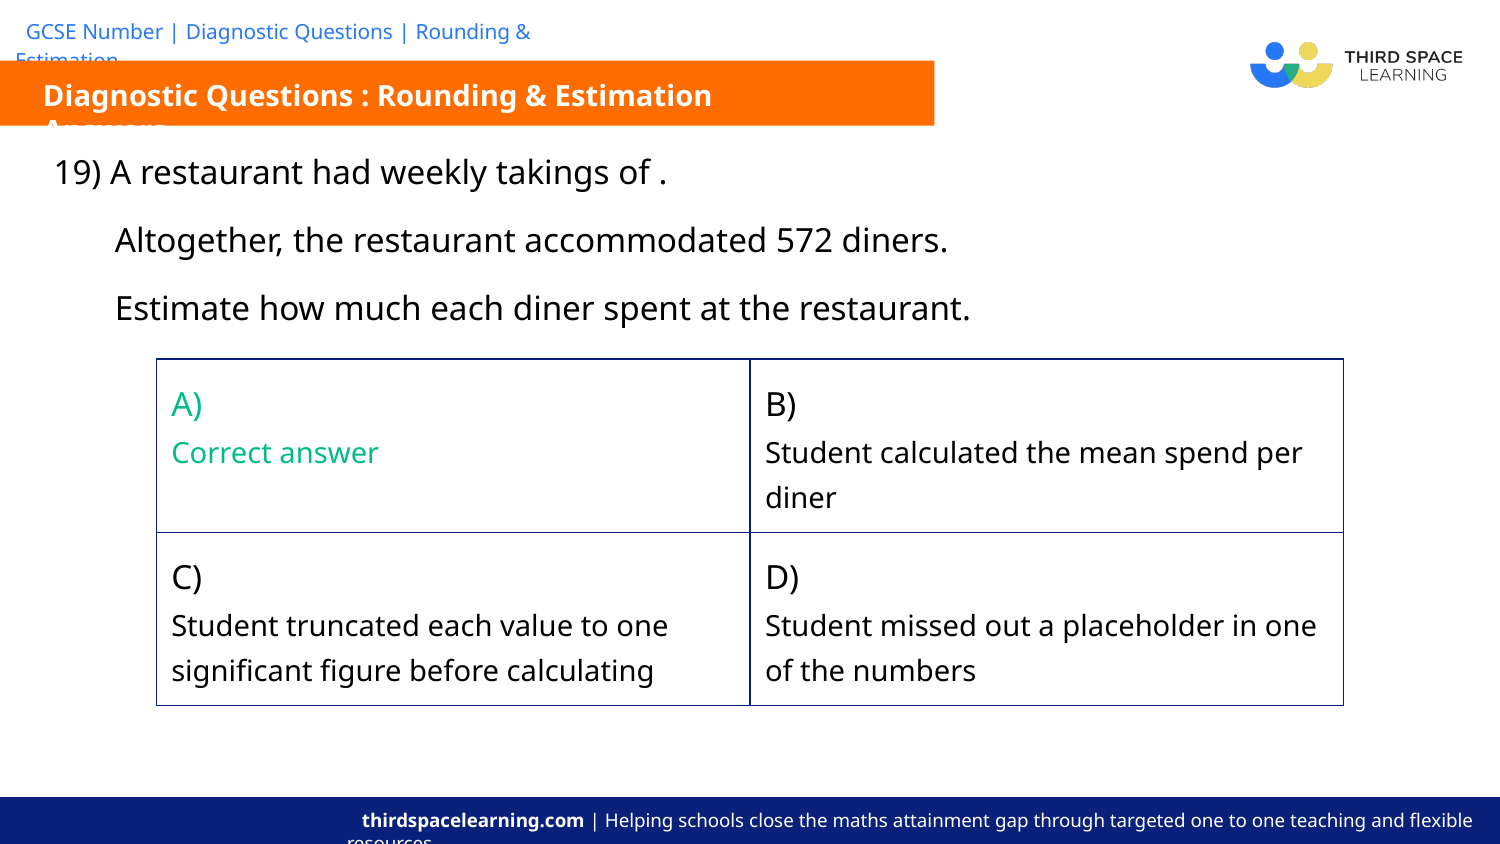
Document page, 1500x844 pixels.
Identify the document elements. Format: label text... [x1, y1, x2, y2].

picture [1250, 33, 1465, 99]
text_box Diagnostic Questions : Rounding & Estimation Answers [27, 61, 818, 162]
